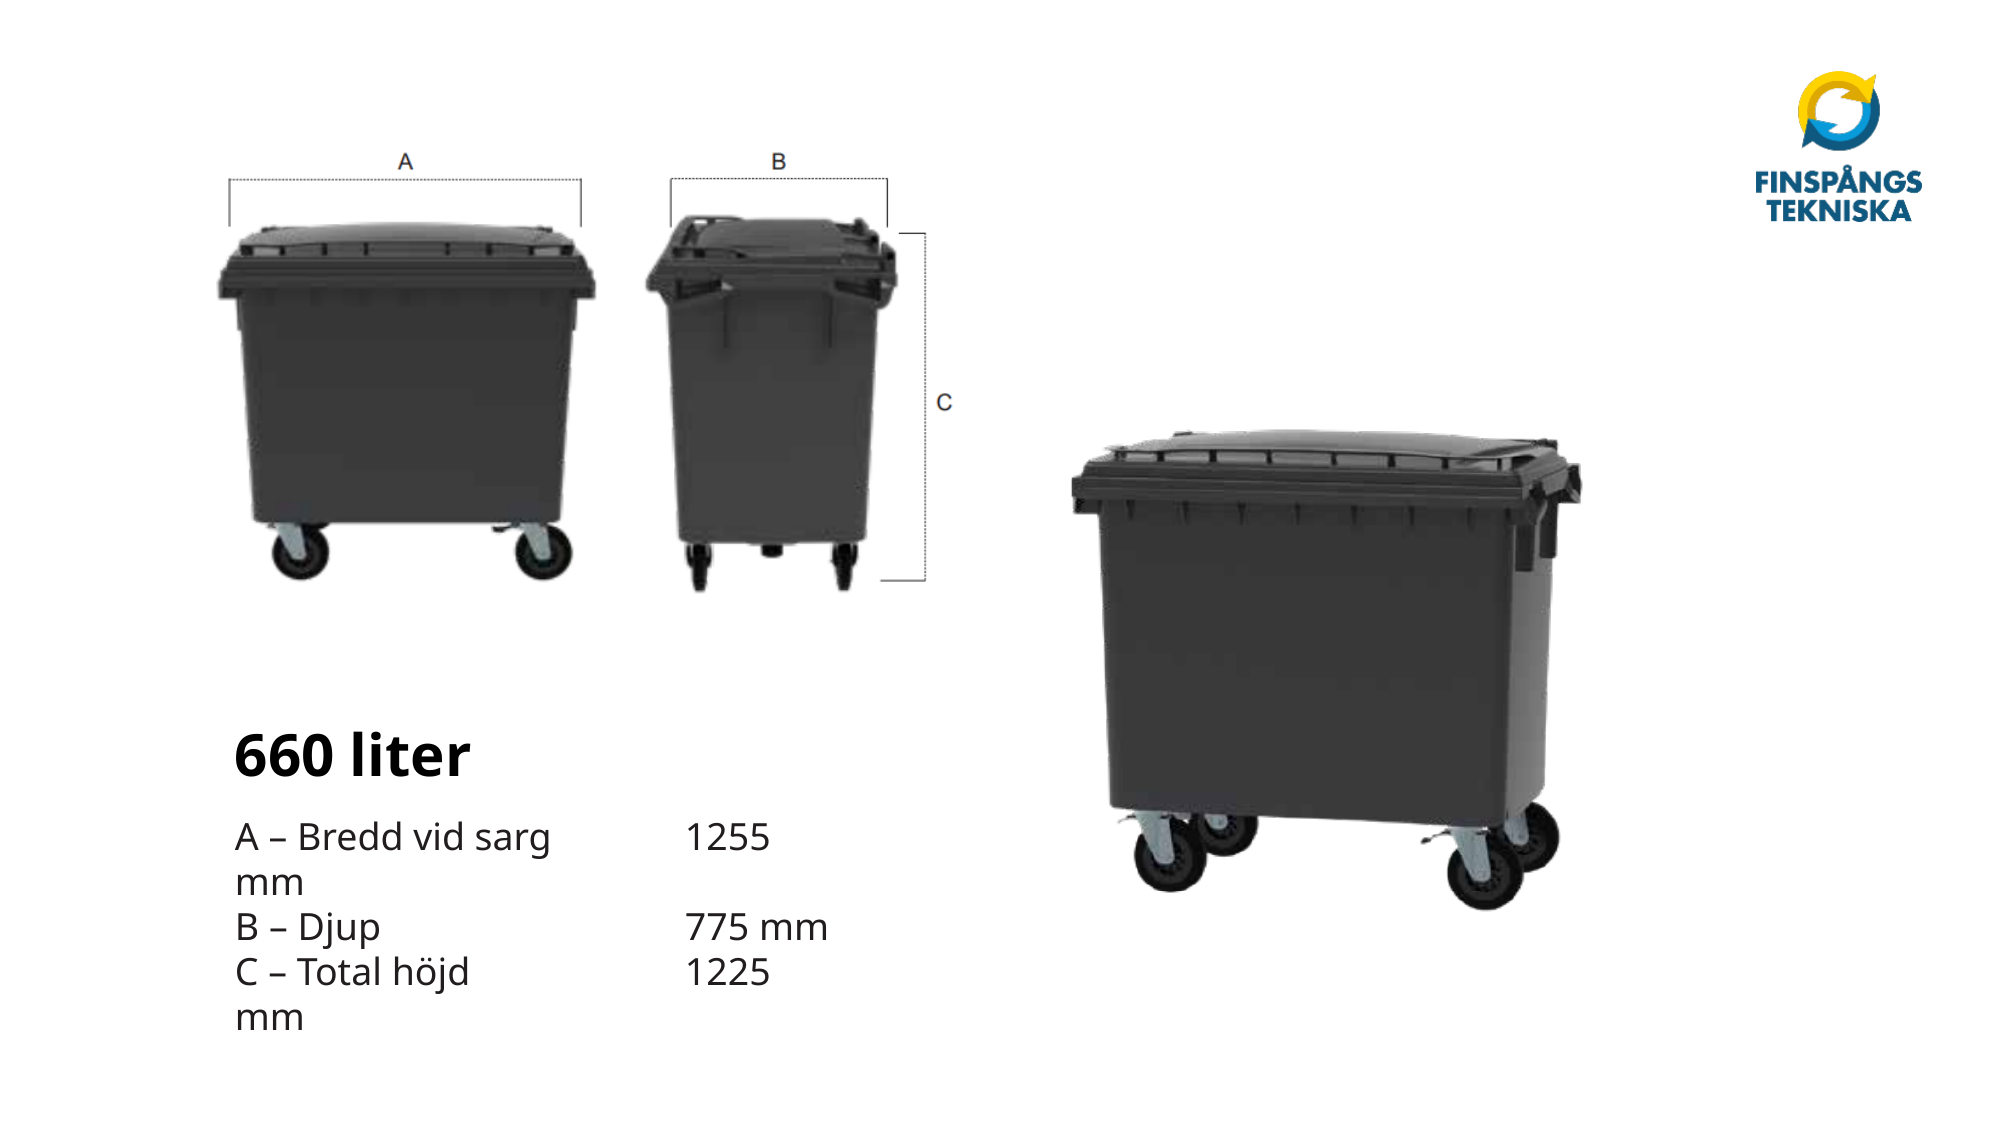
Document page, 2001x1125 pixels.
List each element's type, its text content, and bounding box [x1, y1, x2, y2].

picture [1038, 406, 1595, 917]
picture [180, 138, 962, 635]
picture [1756, 70, 1922, 222]
text_box 660 liter A – Bredd vid sarg 1255 mm B – Djup 775 mm C – Total höjd 1225 mm [220, 710, 866, 1046]
